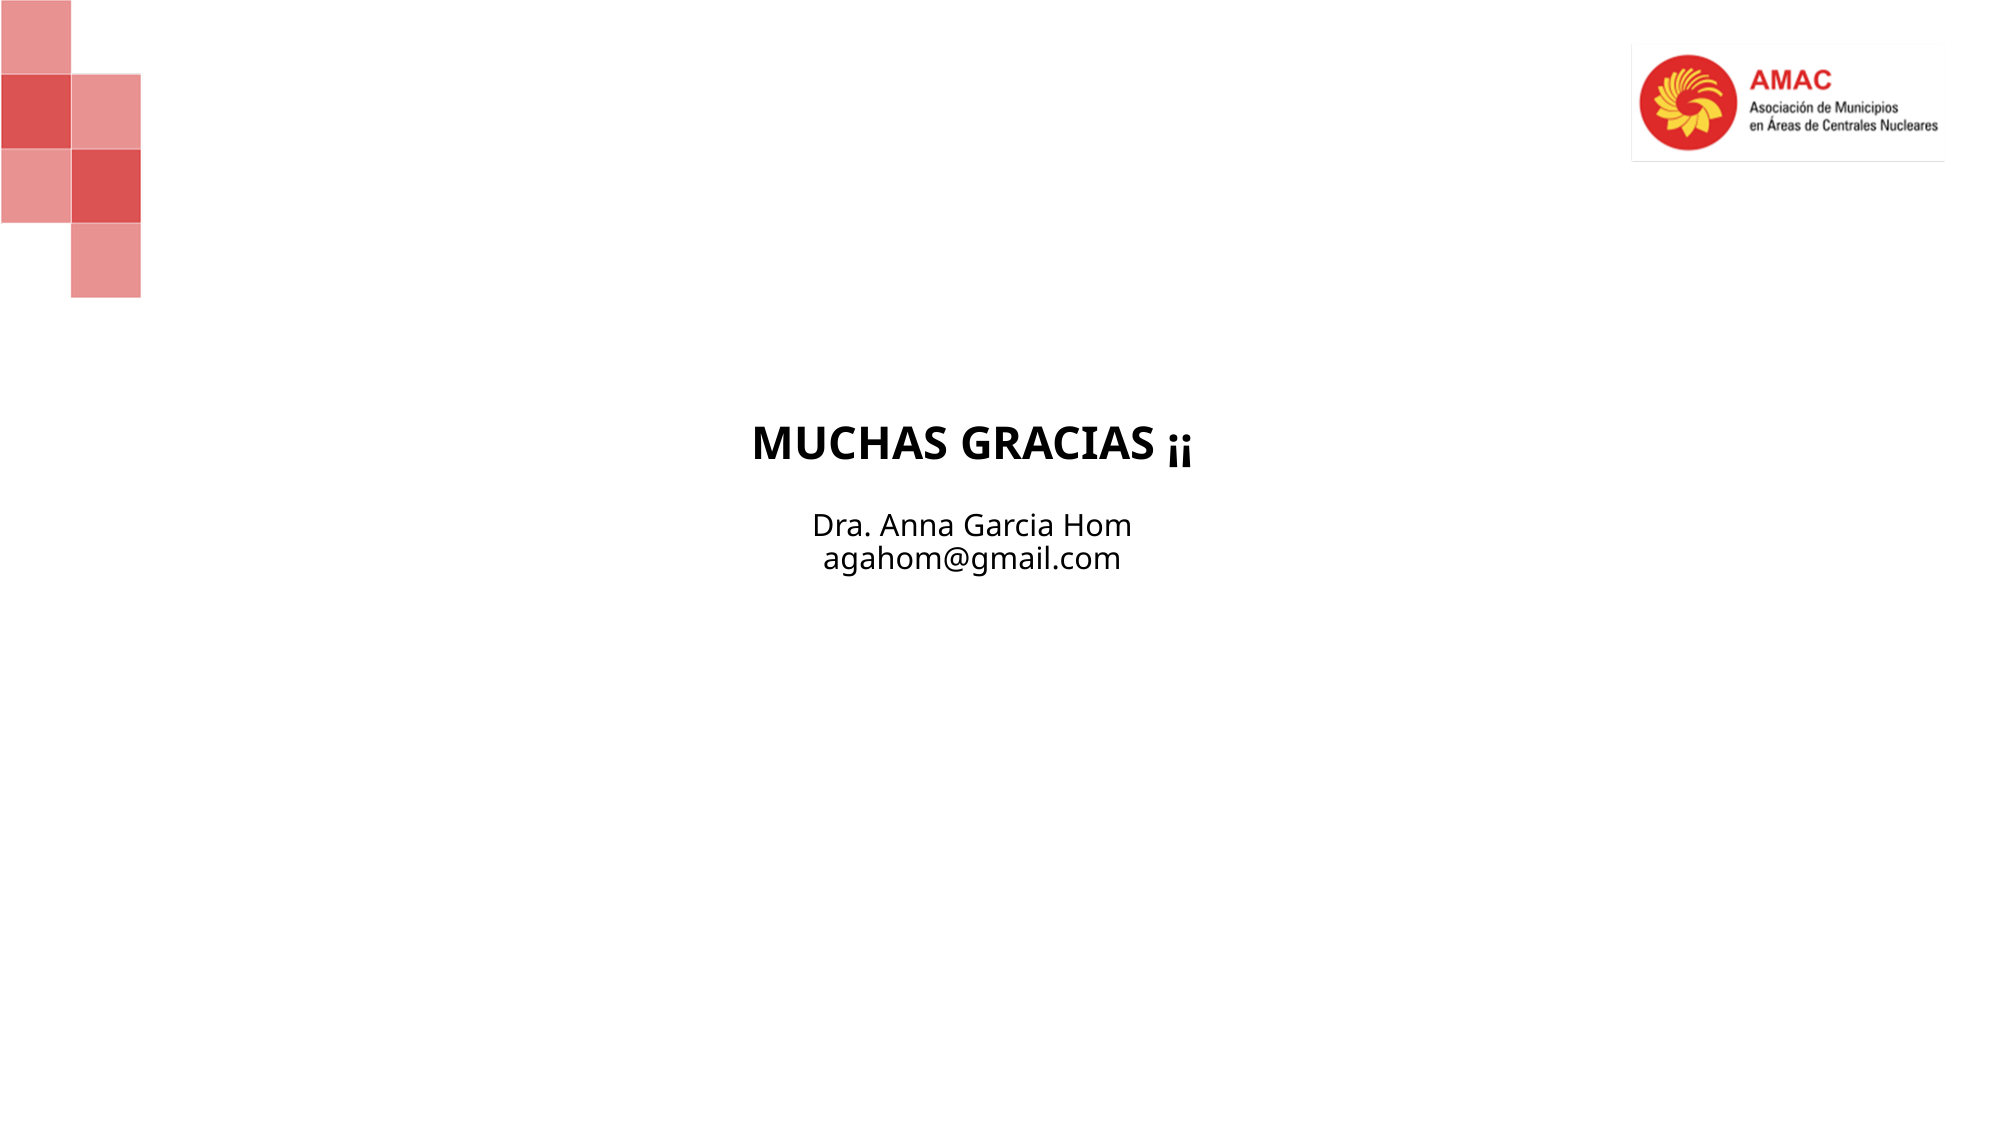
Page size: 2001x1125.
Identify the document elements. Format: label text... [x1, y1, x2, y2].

title MUCHAS GRACIAS ¡¡ Dra. Anna Garcia Hom agahom@gmail.com [110, 411, 1836, 630]
picture [0, 0, 1946, 299]
